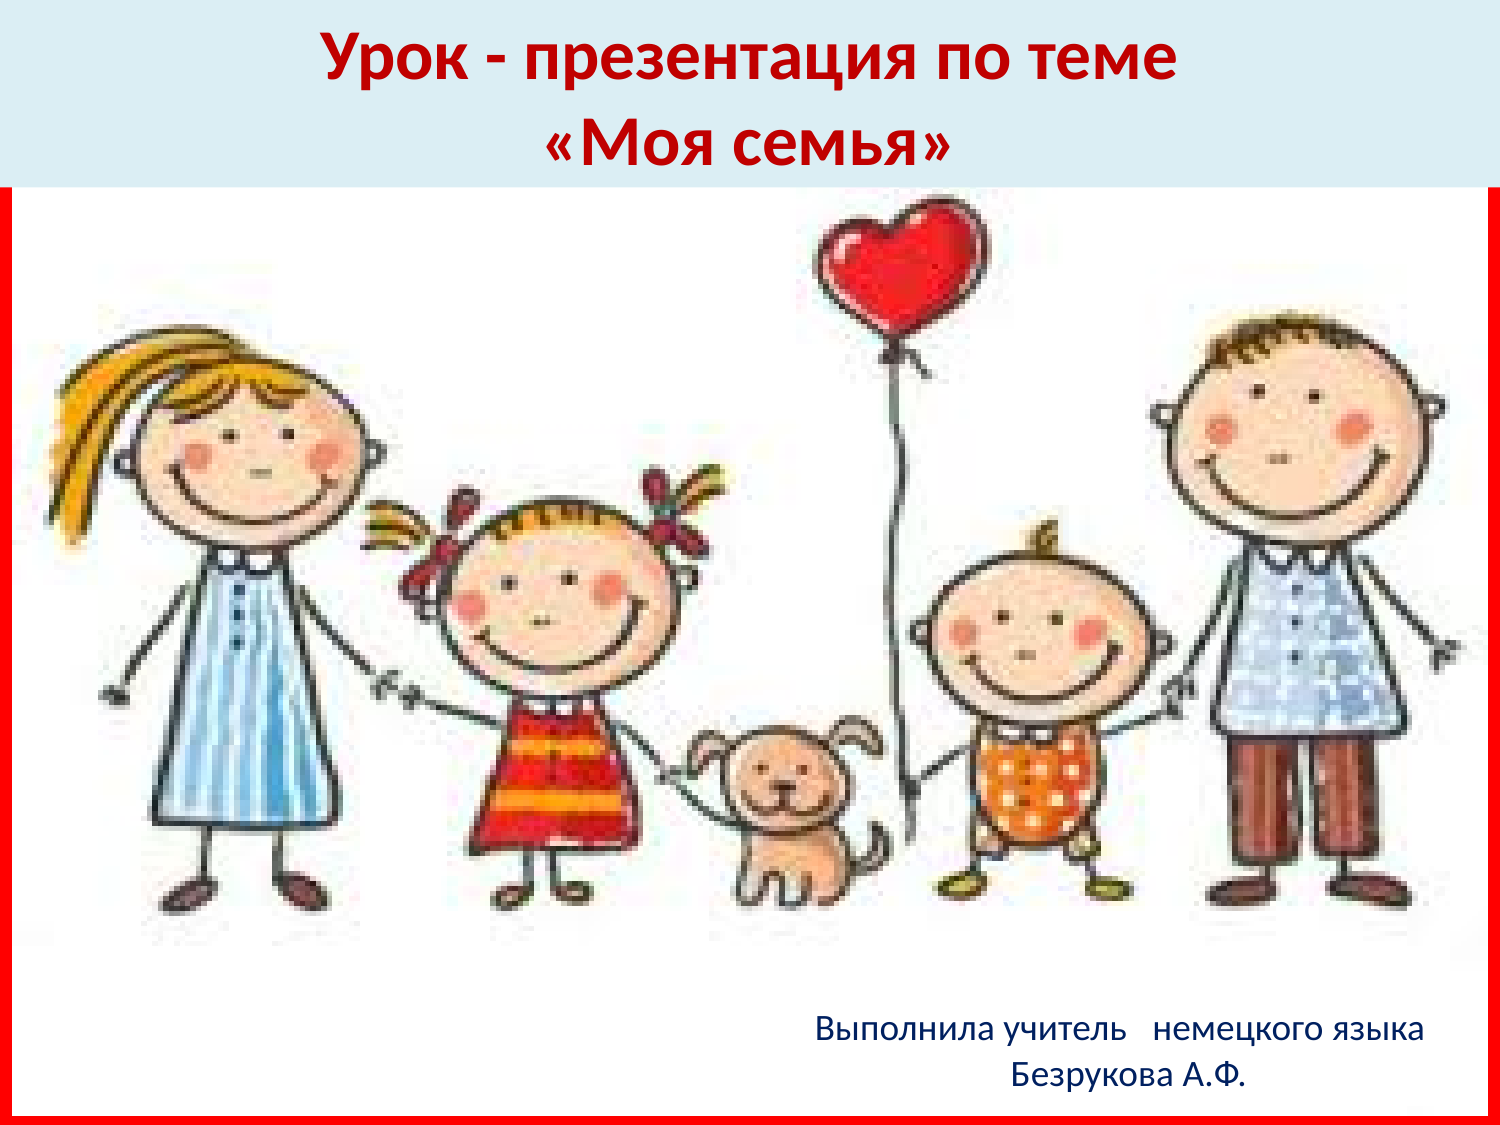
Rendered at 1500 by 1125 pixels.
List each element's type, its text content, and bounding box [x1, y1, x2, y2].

picture [11, 184, 1489, 1117]
title Урок - презентация по теме «Моя семья» [0, 0, 1500, 188]
